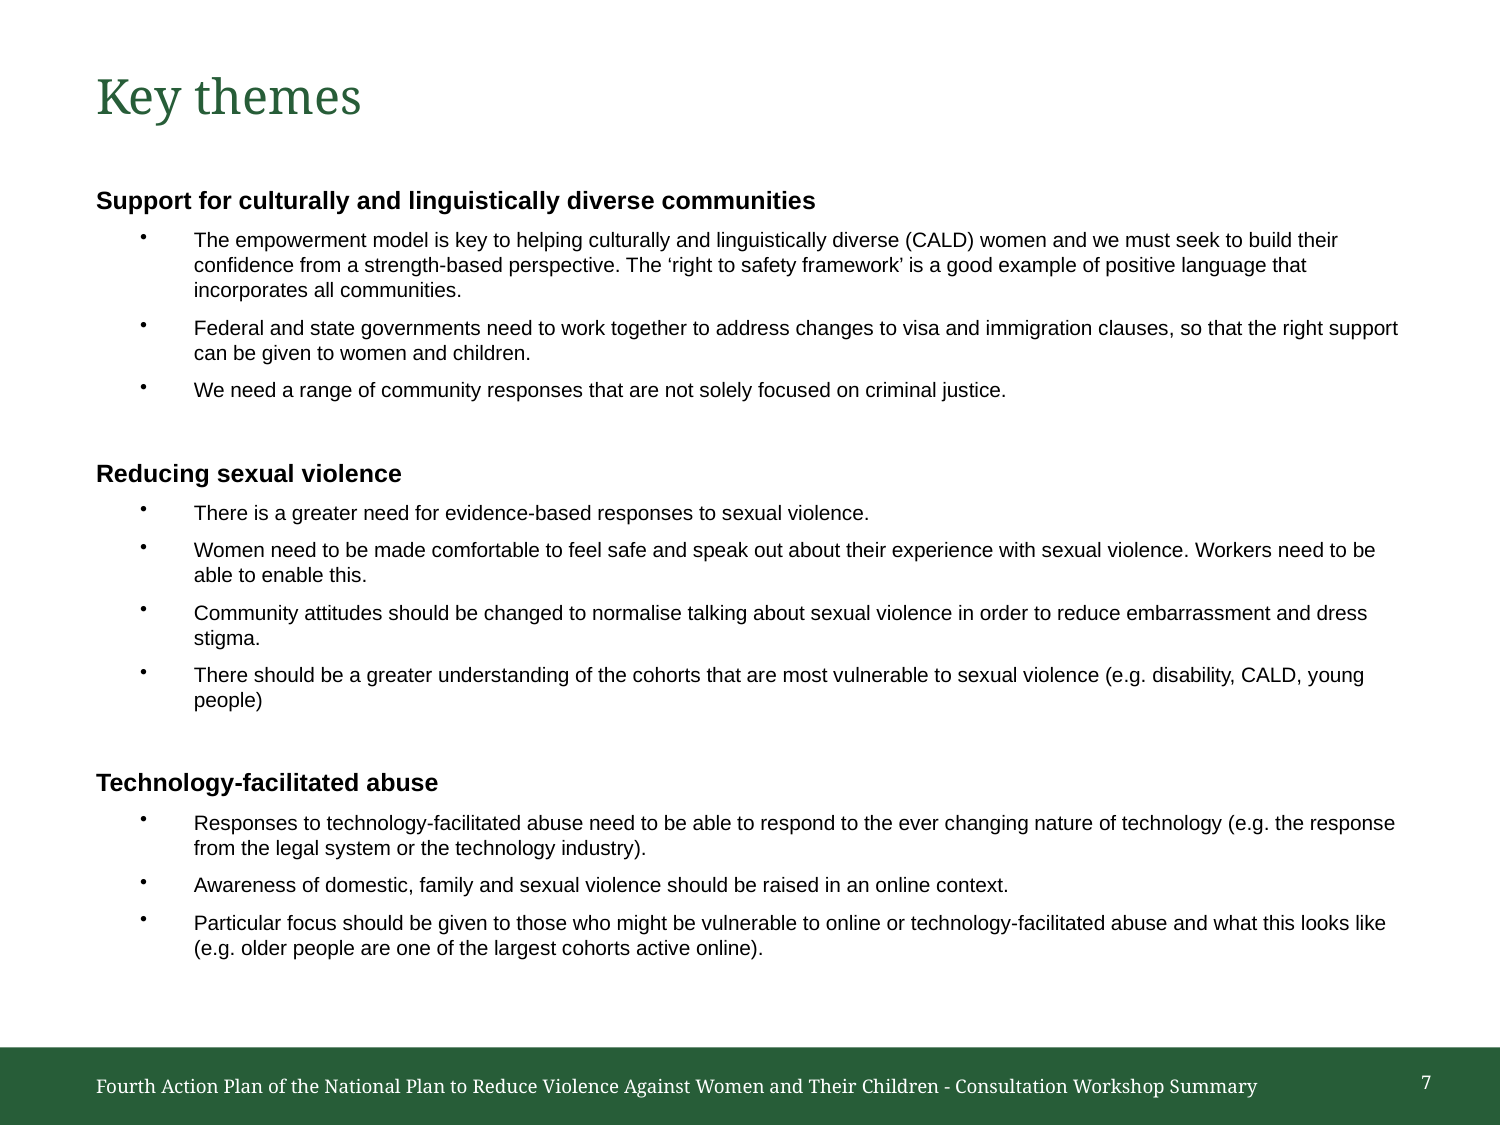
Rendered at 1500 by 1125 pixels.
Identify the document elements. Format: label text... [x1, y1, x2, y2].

slide_number 7 [1409, 1072, 1433, 1095]
text_box Fourth Action Plan of the National Plan to Reduce Violence Against Women and Their Children - Consultation Workshop Summary [96, 1074, 1273, 1098]
title Key themes [95, 76, 1405, 133]
list Support for culturally and linguistically diverse communities The empowerment model is key to helping culturally and linguistically diverse (CALD) women and we must seek to build their confidence from a strength-based perspective. The ‘right to safety framework’ is a good example of positive language that incorporates all communities. Federal and state governments need to work together to address changes to visa and immigration clauses, so that the right support can be given to women and children. We need a range of community responses that are not solely focused on criminal justice. Reducing sexual violence There is a greater need for evidence-based responses to sexual violence. Women need to be made comfortable to feel safe and speak out about their experience with sexual violence. Workers need to be able to enable this. Community attitudes should be changed to normalise talking about sexual violence in order to reduce embarrassment and dress stigma. There should be a greater understanding of the cohorts that are most vulnerable to sexual violence (e.g. disability, CALD, young people) Technology-facilitated abuse Responses to technology-facilitated abuse need to be able to respond to the ever changing nature of technology (e.g. the response from the legal system or the technology industry). Awareness of domestic, family and sexual violence should be raised in an online context. Particular focus should be given to those who might be vulnerable to online or technology-facilitated abuse and what this looks like (e.g. older people are one of the largest cohorts active online). [95, 184, 1405, 1006]
